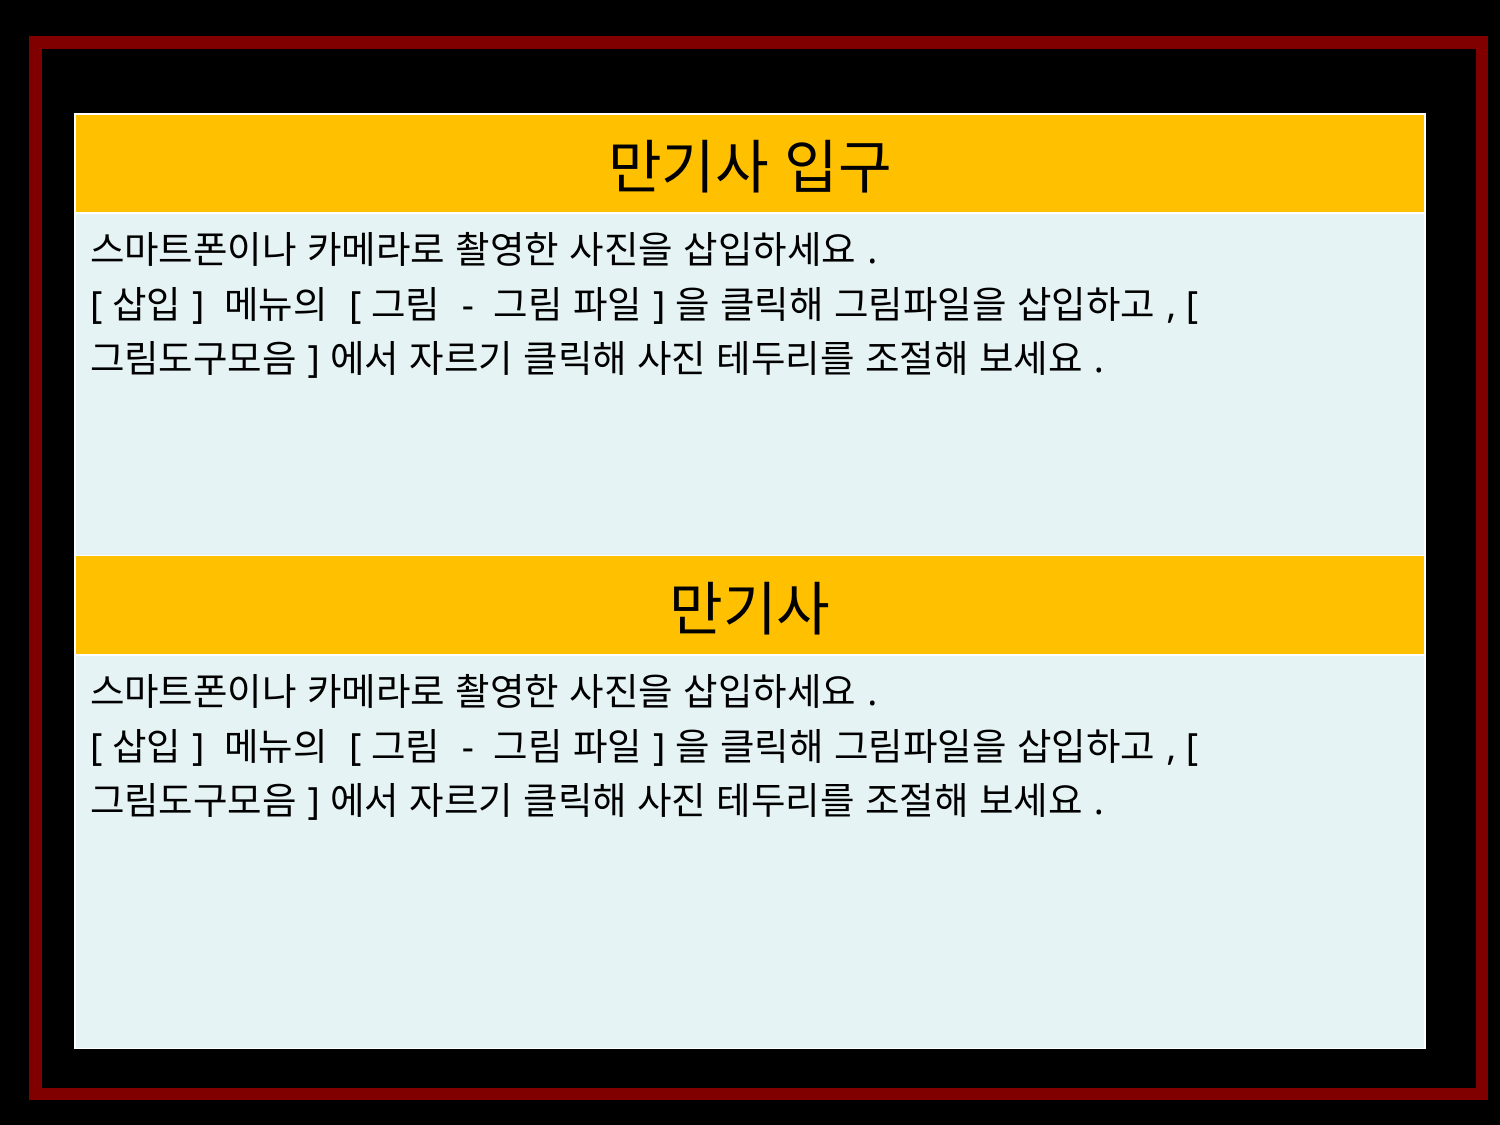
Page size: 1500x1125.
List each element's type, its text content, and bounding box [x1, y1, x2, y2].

table_cell 스마트폰이나 카메라로 촬영한 사진을 삽입하세요. [삽입] 메뉴의 [그림 - 그림 파일]을 클릭해 그림파일을 삽입하고, [그림도구모음]에서 자르기 클릭해 사진 테두리를 조절해 보세요. [76, 656, 1424, 1048]
table_cell 스마트폰이나 카메라로 촬영한 사진을 삽입하세요. [삽입] 메뉴의 [그림 - 그림 파일]을 클릭해 그림파일을 삽입하고, [그림도구모음]에서 자르기 클릭해 사진 테두리를 조절해 보세요. [76, 214, 1424, 555]
table_cell 만기사 [76, 556, 1424, 654]
table_header 만기사 입구 [76, 115, 1424, 212]
